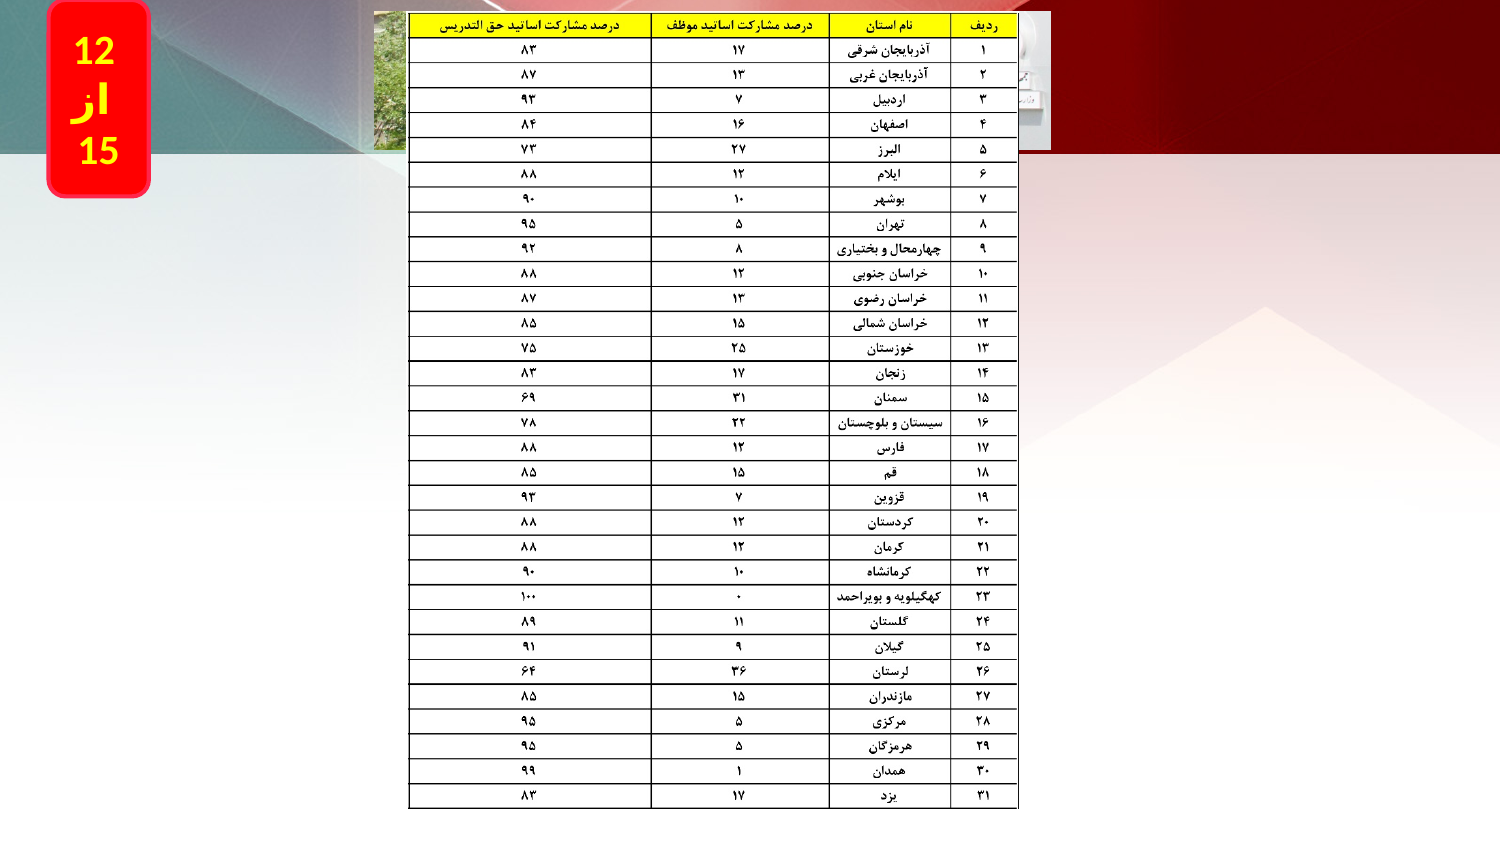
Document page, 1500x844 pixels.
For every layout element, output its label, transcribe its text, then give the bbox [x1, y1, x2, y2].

picture [0, 0, 1500, 844]
text_box 12 از 15 [46, 0, 151, 199]
